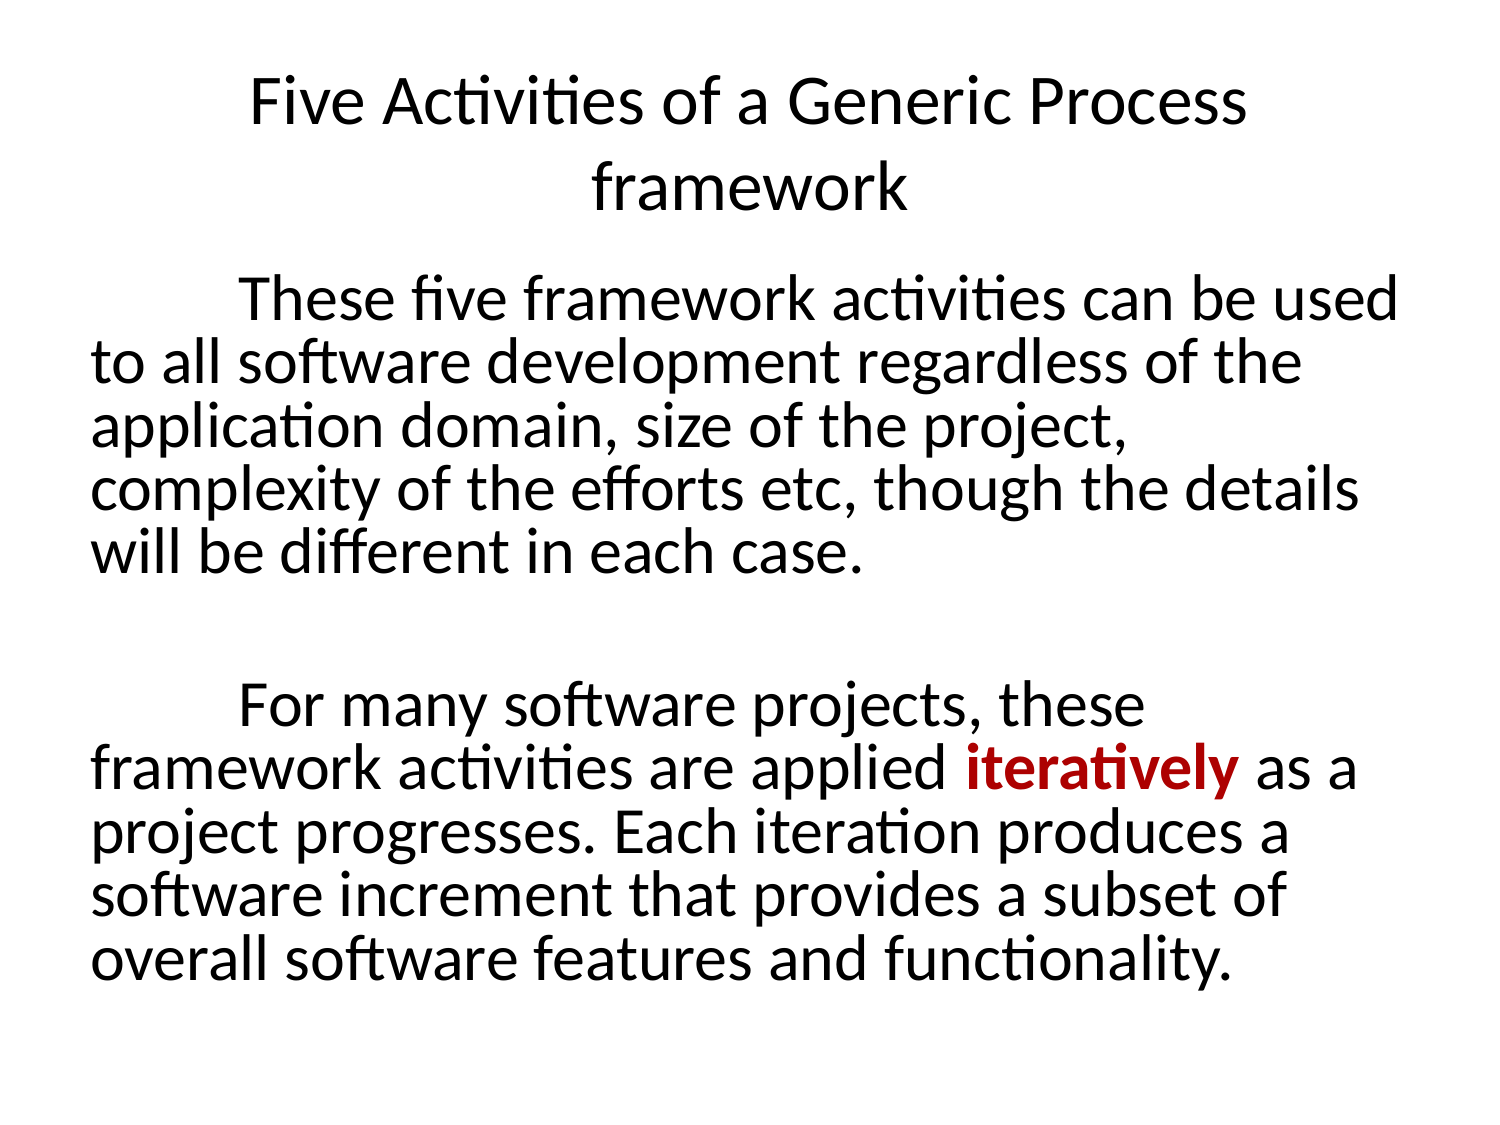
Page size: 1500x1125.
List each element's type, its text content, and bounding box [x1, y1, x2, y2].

title Five Activities of a Generic Process framework [75, 45, 1425, 233]
list These five framework activities can be used to all software development regardless of the application domain, size of the project, complexity of the efforts etc, though the details will be different in each case. For many software projects, these framework activities are applied iteratively as a project progresses. Each iteration produces a software increment that provides a subset of overall software features and functionality. [75, 262, 1425, 1005]
